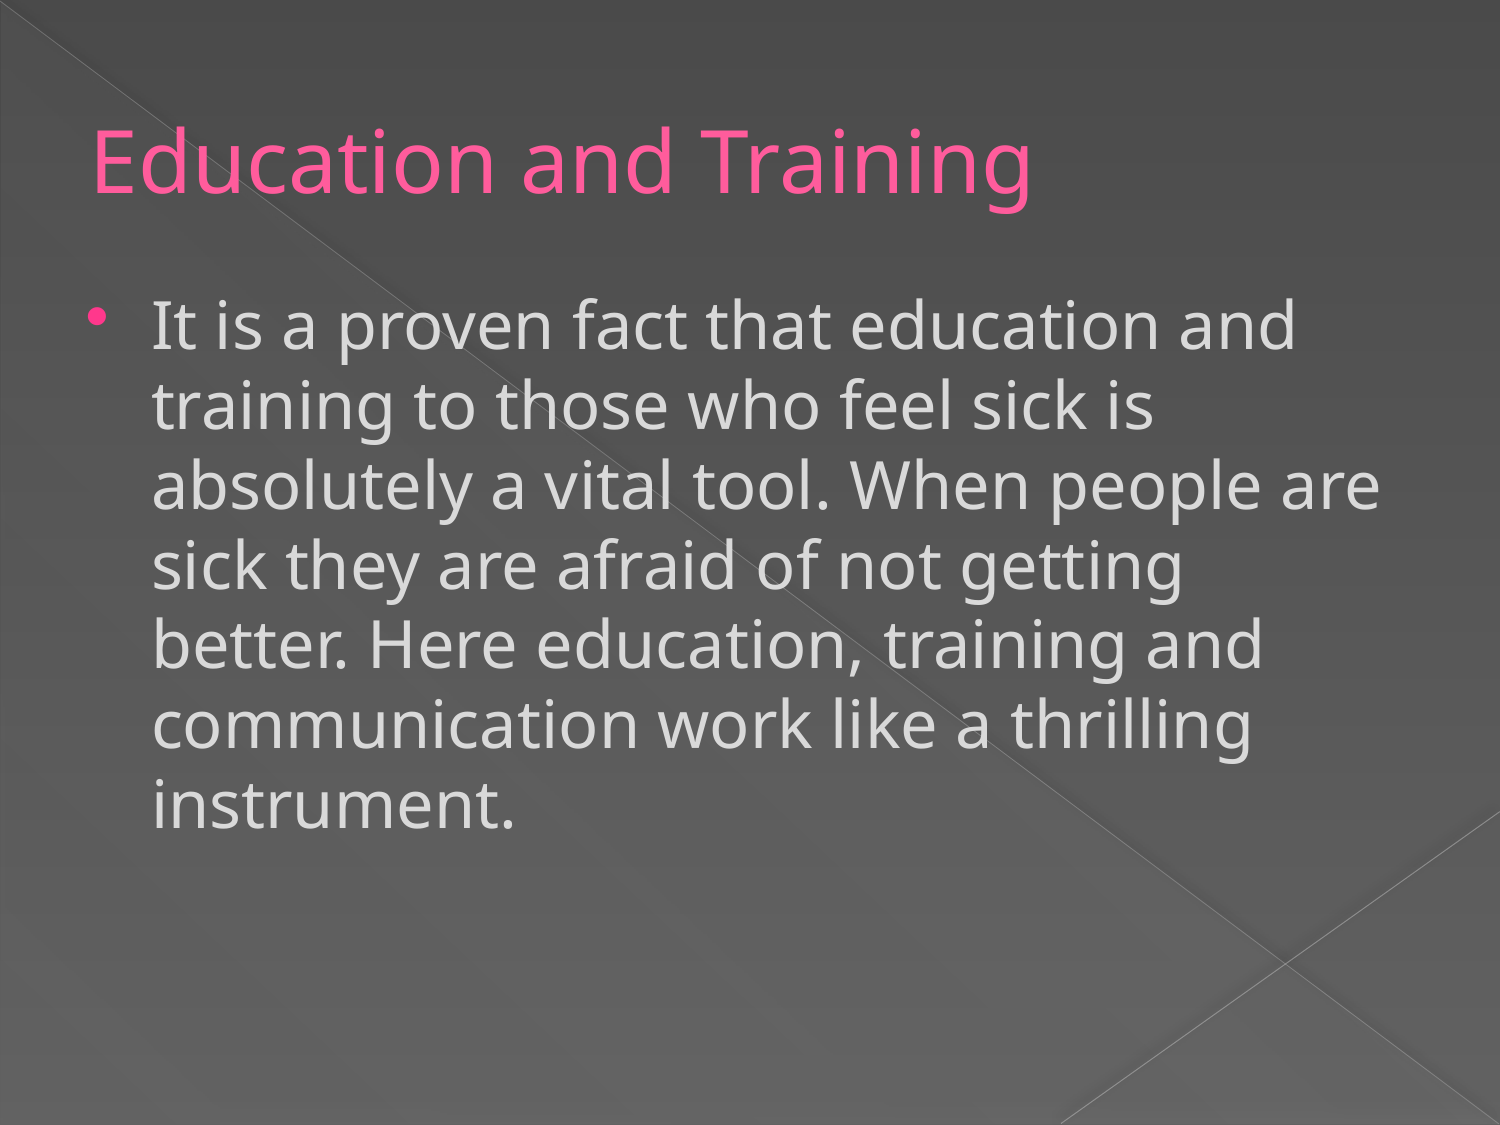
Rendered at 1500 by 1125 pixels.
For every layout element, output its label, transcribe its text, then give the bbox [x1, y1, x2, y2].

title Education and Training [75, 43, 1425, 274]
list It is a proven fact that education and training to those who feel sick is absolutely a vital tool. When people are sick they are afraid of not getting better. Here education, training and communication work like a thrilling instrument. [62, 275, 1413, 1025]
